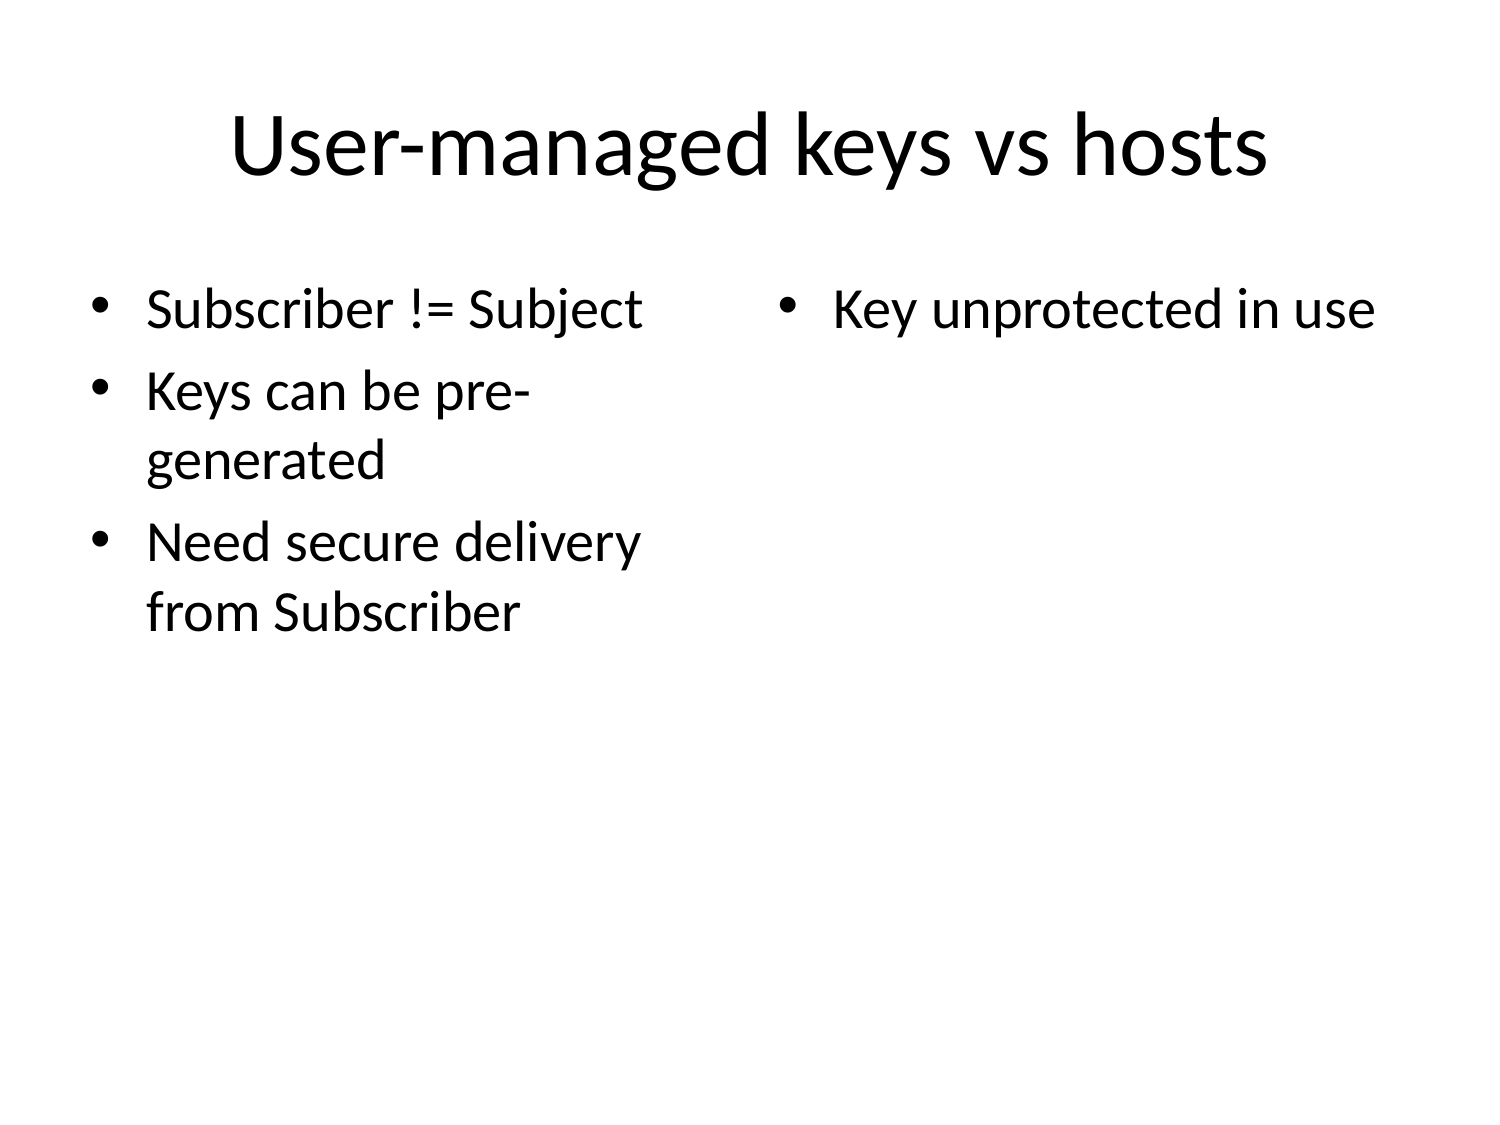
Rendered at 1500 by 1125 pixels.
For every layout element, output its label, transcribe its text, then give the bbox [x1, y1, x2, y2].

list Key unprotected in use [762, 262, 1425, 1005]
list Subscriber != Subject Keys can be pre-generated Need secure delivery from Subscriber [75, 262, 738, 1005]
title User-managed keys vs hosts [75, 45, 1425, 233]
